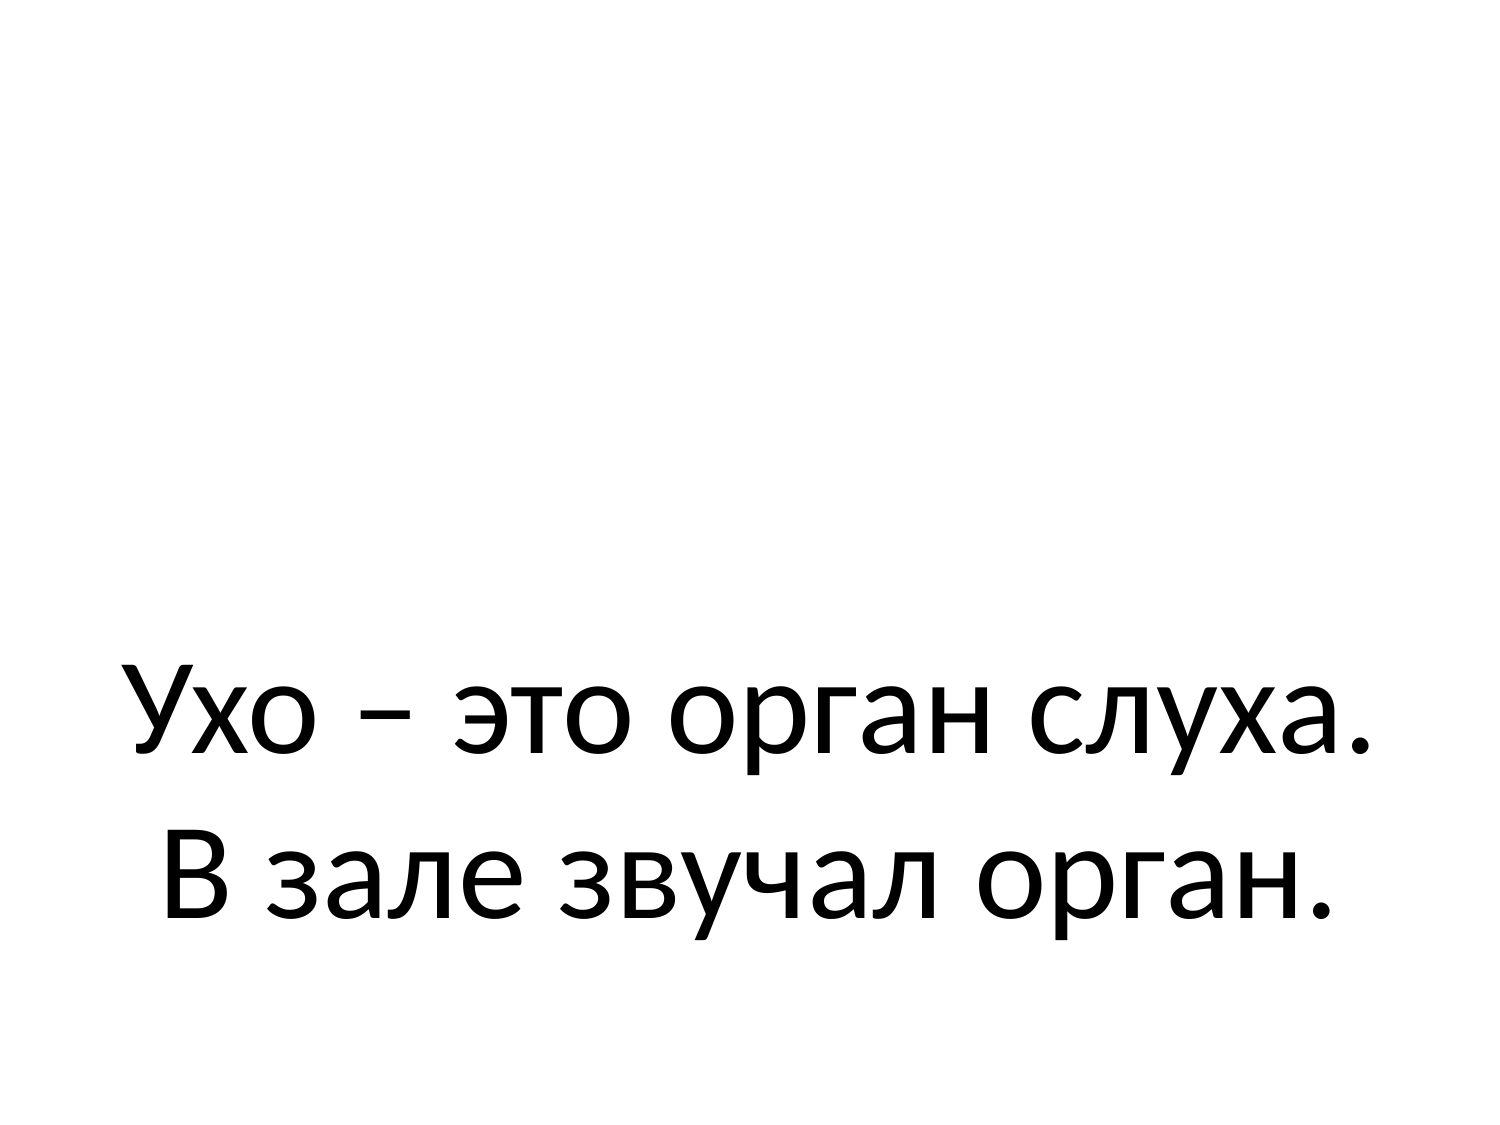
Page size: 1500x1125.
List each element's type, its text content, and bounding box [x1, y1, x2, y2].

title Ухо – это орган слуха. В зале звучал орган. [75, 687, 1425, 875]
